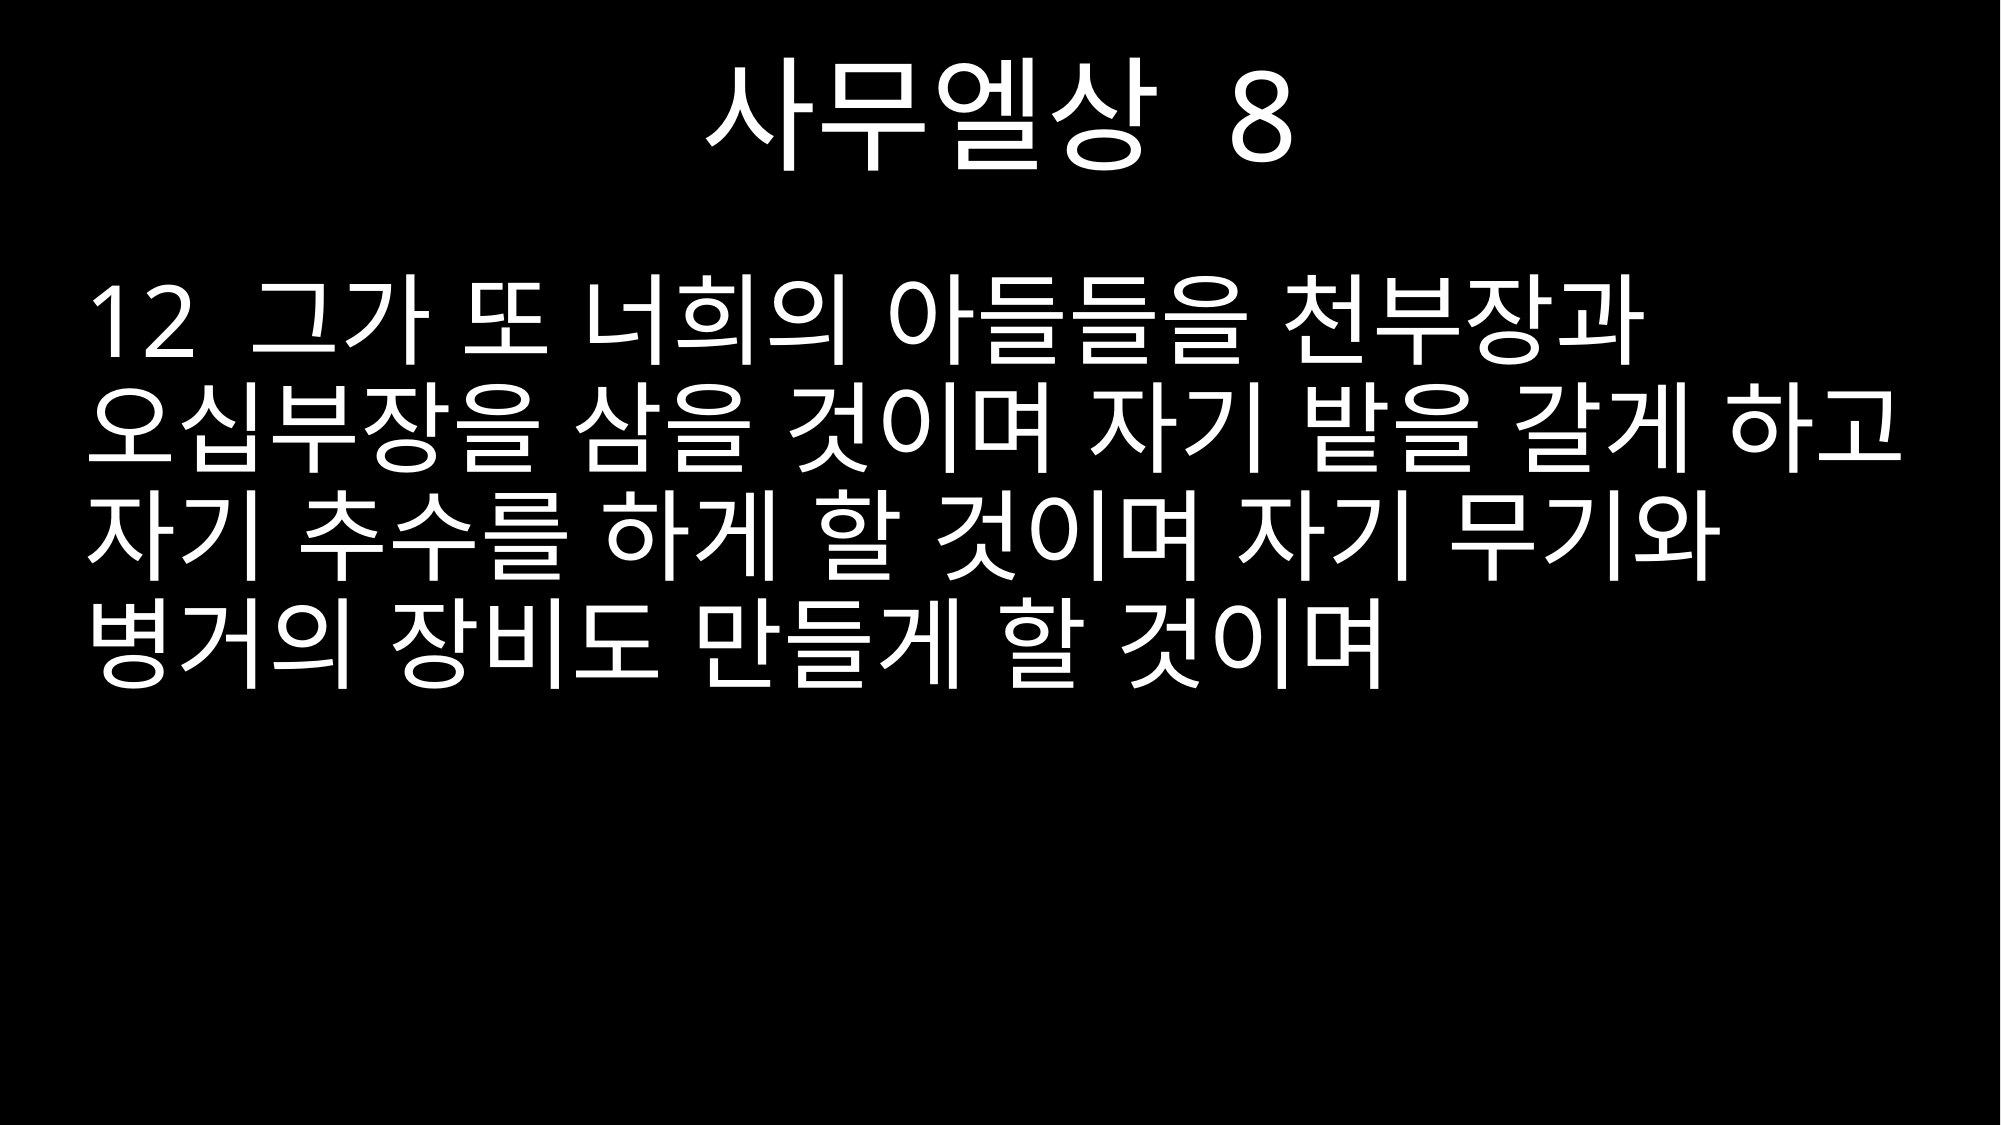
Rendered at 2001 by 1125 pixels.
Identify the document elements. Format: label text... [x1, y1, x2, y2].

footer 사무엘상 8 [0, 32, 2000, 192]
picture [0, 0, 2001, 1125]
list 12 그가 또 너희의 아들들을 천부장과 오십부장을 삼을 것이며 자기 밭을 갈게 하고 자기 추수를 하게 할 것이며 자기 무기와 병거의 장비도 만들게 할 것이며 [69, 263, 1953, 423]
